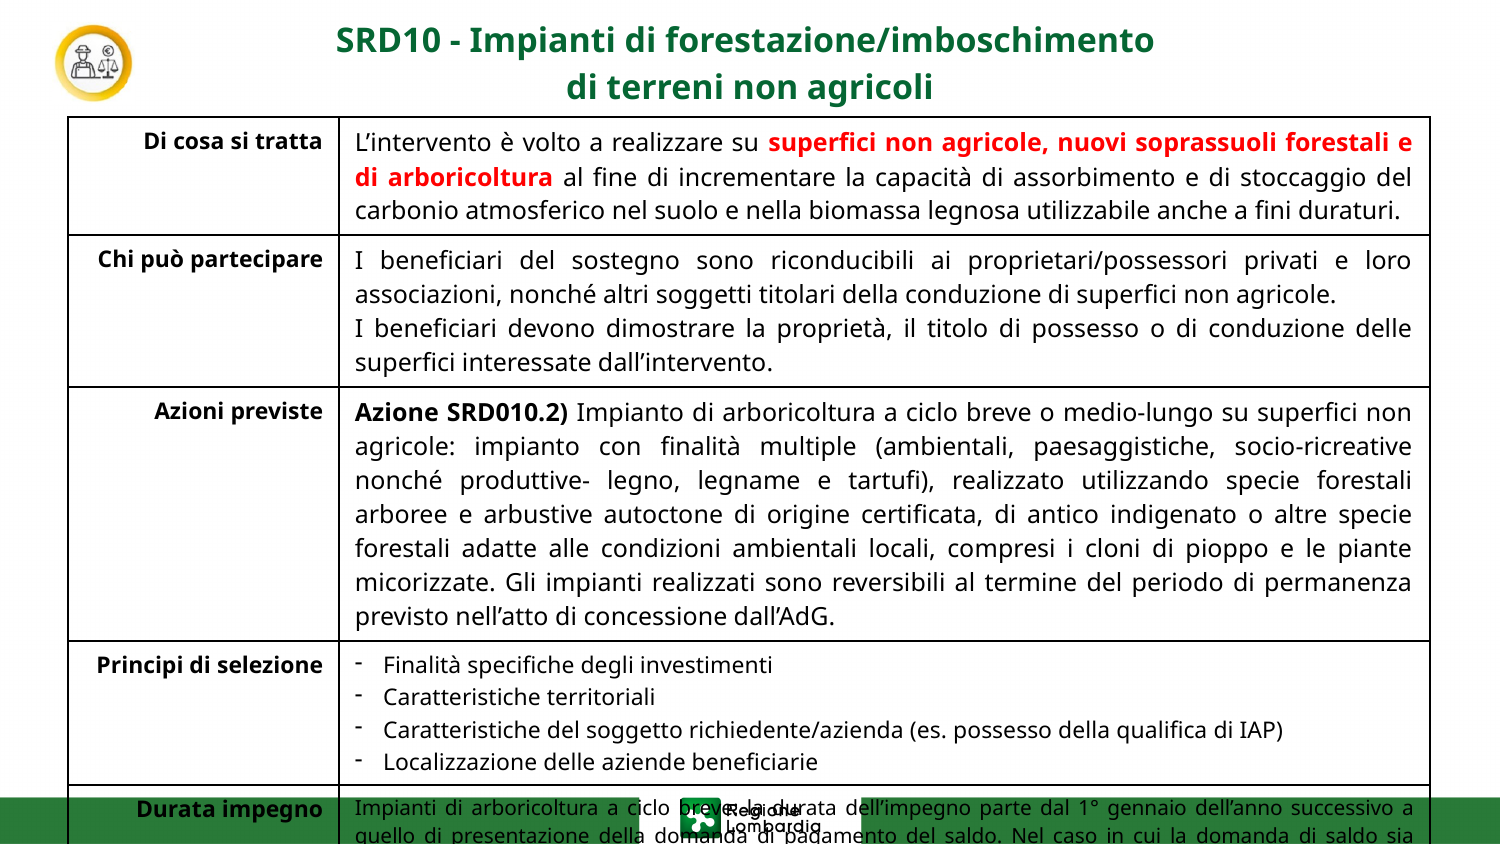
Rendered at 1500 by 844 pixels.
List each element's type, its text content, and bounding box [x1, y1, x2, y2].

table_cell Finalità specifiche degli investimenti Caratteristiche territoriali Caratteristiche del soggetto richiedente/azienda (es. possesso della qualifica di IAP) Localizzazione delle aziende beneficiarie [340, 642, 1429, 784]
table_cell Durata impegno [69, 786, 338, 844]
table_cell Impianti di arboricoltura a ciclo breve: la durata dell’impegno parte dal 1° gennaio dell’anno successivo a quello di presentazione della domanda di pagamento del saldo. Nel caso in cui la domanda di saldo sia presentata prima della scadenza della presentazione della Domanda Unica, l’impegno parte dal 1° gennaio dello stesso anno. [340, 786, 1429, 844]
table_cell Principi di selezione [69, 642, 338, 784]
text_box SRD10 - Impianti di forestazione/imboschimento di terreni non agricoli [112, 8, 1388, 116]
table_header Di cosa si tratta [69, 118, 338, 234]
table_cell Chi può partecipare [69, 236, 338, 386]
table_cell I beneficiari del sostegno sono riconducibili ai proprietari/possessori privati e loro associazioni, nonché altri soggetti titolari della conduzione di superfici non agricole. I beneficiari devono dimostrare la proprietà, il titolo di possesso o di conduzione delle superfici interessate dall’intervento. [340, 236, 1429, 386]
table_cell Azioni previste [69, 388, 338, 640]
table_header L’intervento è volto a realizzare su superfici non agricole, nuovi soprassuoli forestali e di arboricoltura al fine di incrementare la capacità di assorbimento e di stoccaggio del carbonio atmosferico nel suolo e nella biomassa legnosa utilizzabile anche a fini duraturi. [340, 118, 1429, 234]
table_cell Azione SRD010.2) Impianto di arboricoltura a ciclo breve o medio-lungo su superfici non agricole: impianto con finalità multiple (ambientali, paesaggistiche, socio-ricreative nonché produttive- legno, legname e tartufi), realizzato utilizzando specie forestali arboree e arbustive autoctone di origine certificata, di antico indigenato o altre specie forestali adatte alle condizioni ambientali locali, compresi i cloni di pioppo e le piante micorizzate. Gli impianti realizzati sono reversibili al termine del periodo di permanenza previsto nell’atto di concessione dall’AdG. [340, 388, 1429, 640]
picture [0, 0, 1500, 844]
